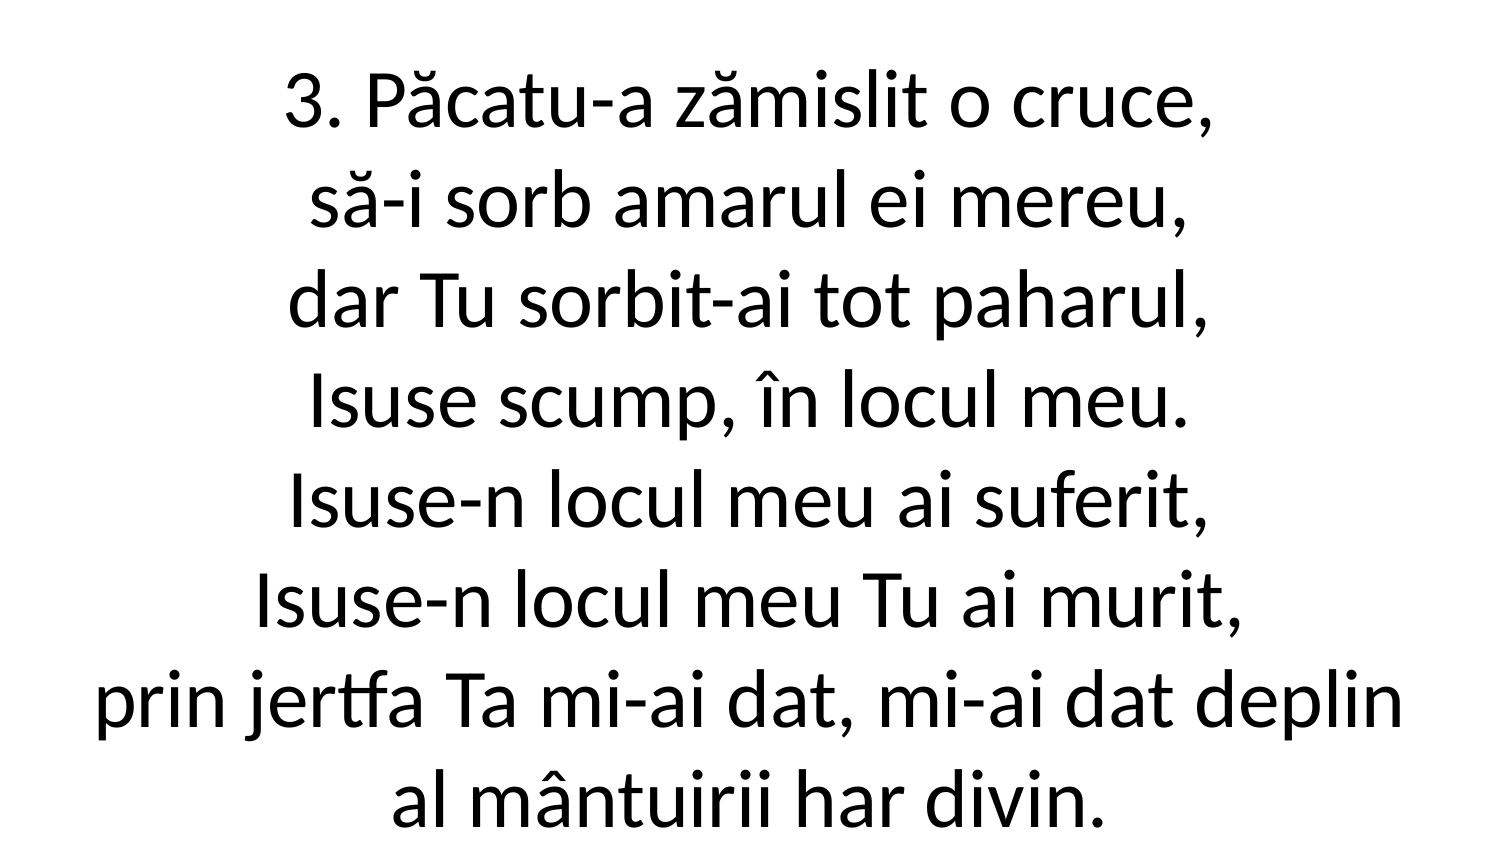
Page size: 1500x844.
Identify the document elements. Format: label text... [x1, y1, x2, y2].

text_box 3. Păcatu-a zămislit o cruce, să-i sorb amarul ei mereu, dar Tu sorbit-ai tot paharul, Isuse scump, în locul meu. Isuse-n locul meu ai suferit, Isuse-n locul meu Tu ai murit, prin jertfa Ta mi-ai dat, mi-ai dat deplin al mântuirii har divin. [78, 0, 1422, 844]
